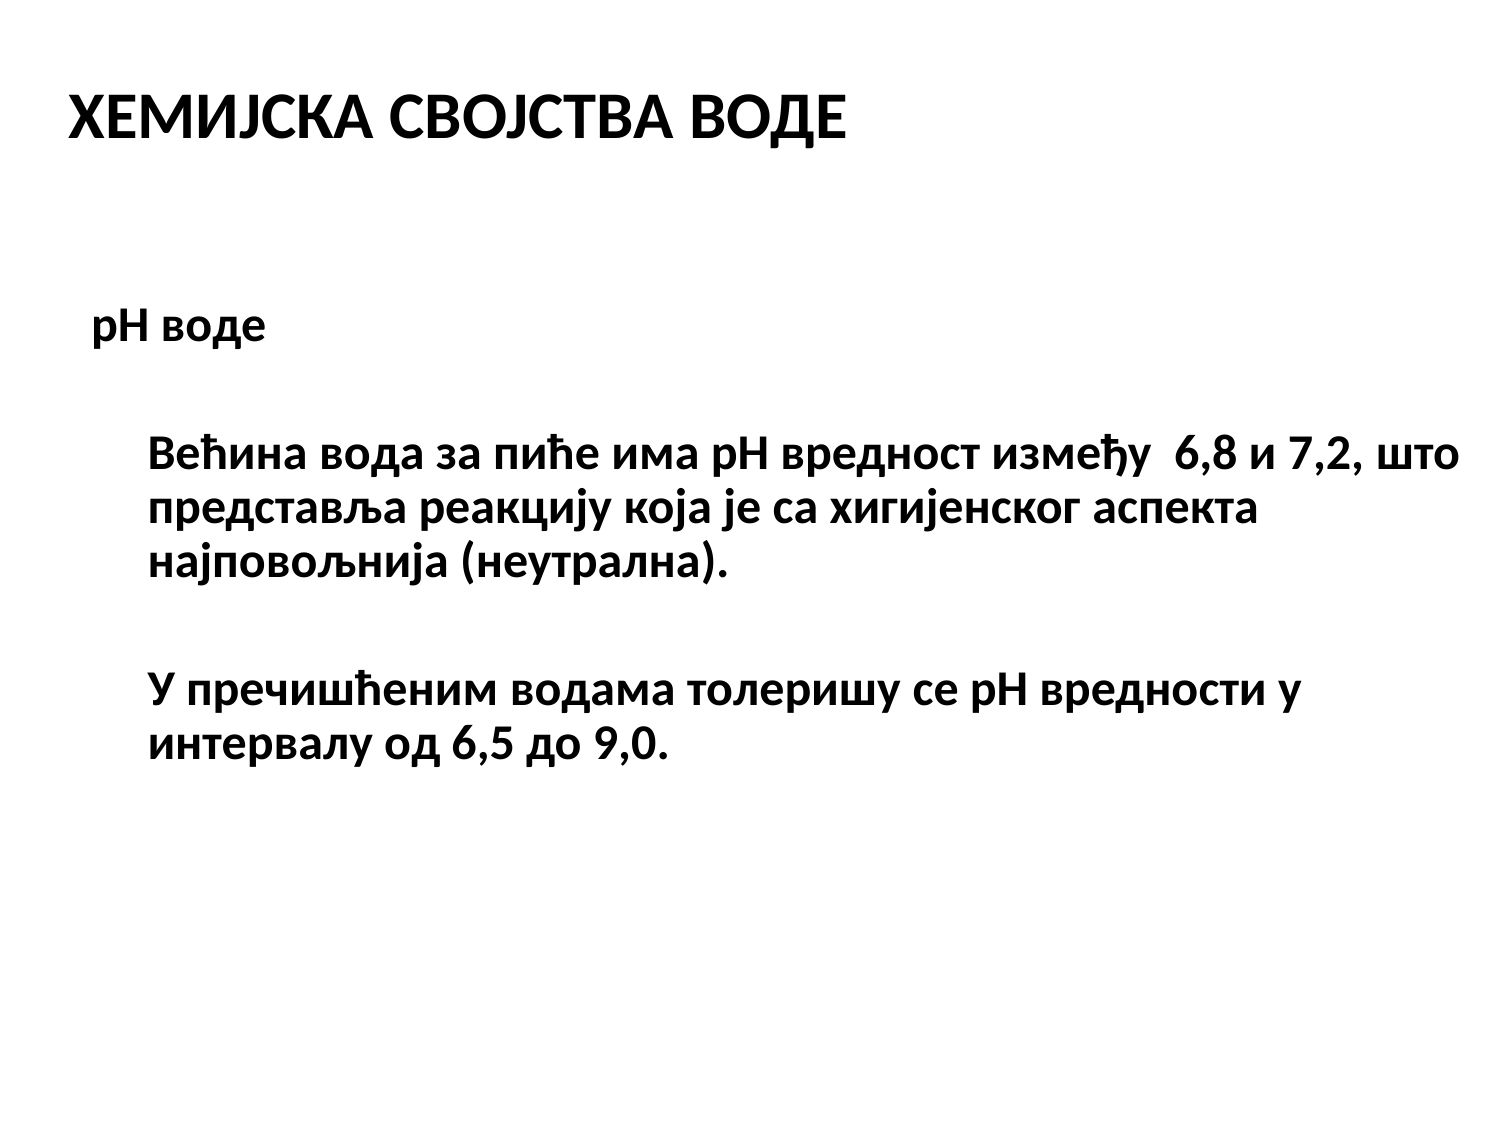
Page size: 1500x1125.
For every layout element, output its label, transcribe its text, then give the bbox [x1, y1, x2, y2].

text_box рН воде Већина вода за пиће има pH вредност између 6,8 и 7,2, што представља реакцију која је са хигијенског аспекта најповољнија (неутрална). У пречишћеним водама толеришу се pH вредности у интервалу од 6,5 до 9,0. [76, 291, 1483, 882]
text_box ХЕМИЈСКА СВОЈСТВА ВОДЕ [53, 54, 1329, 160]
